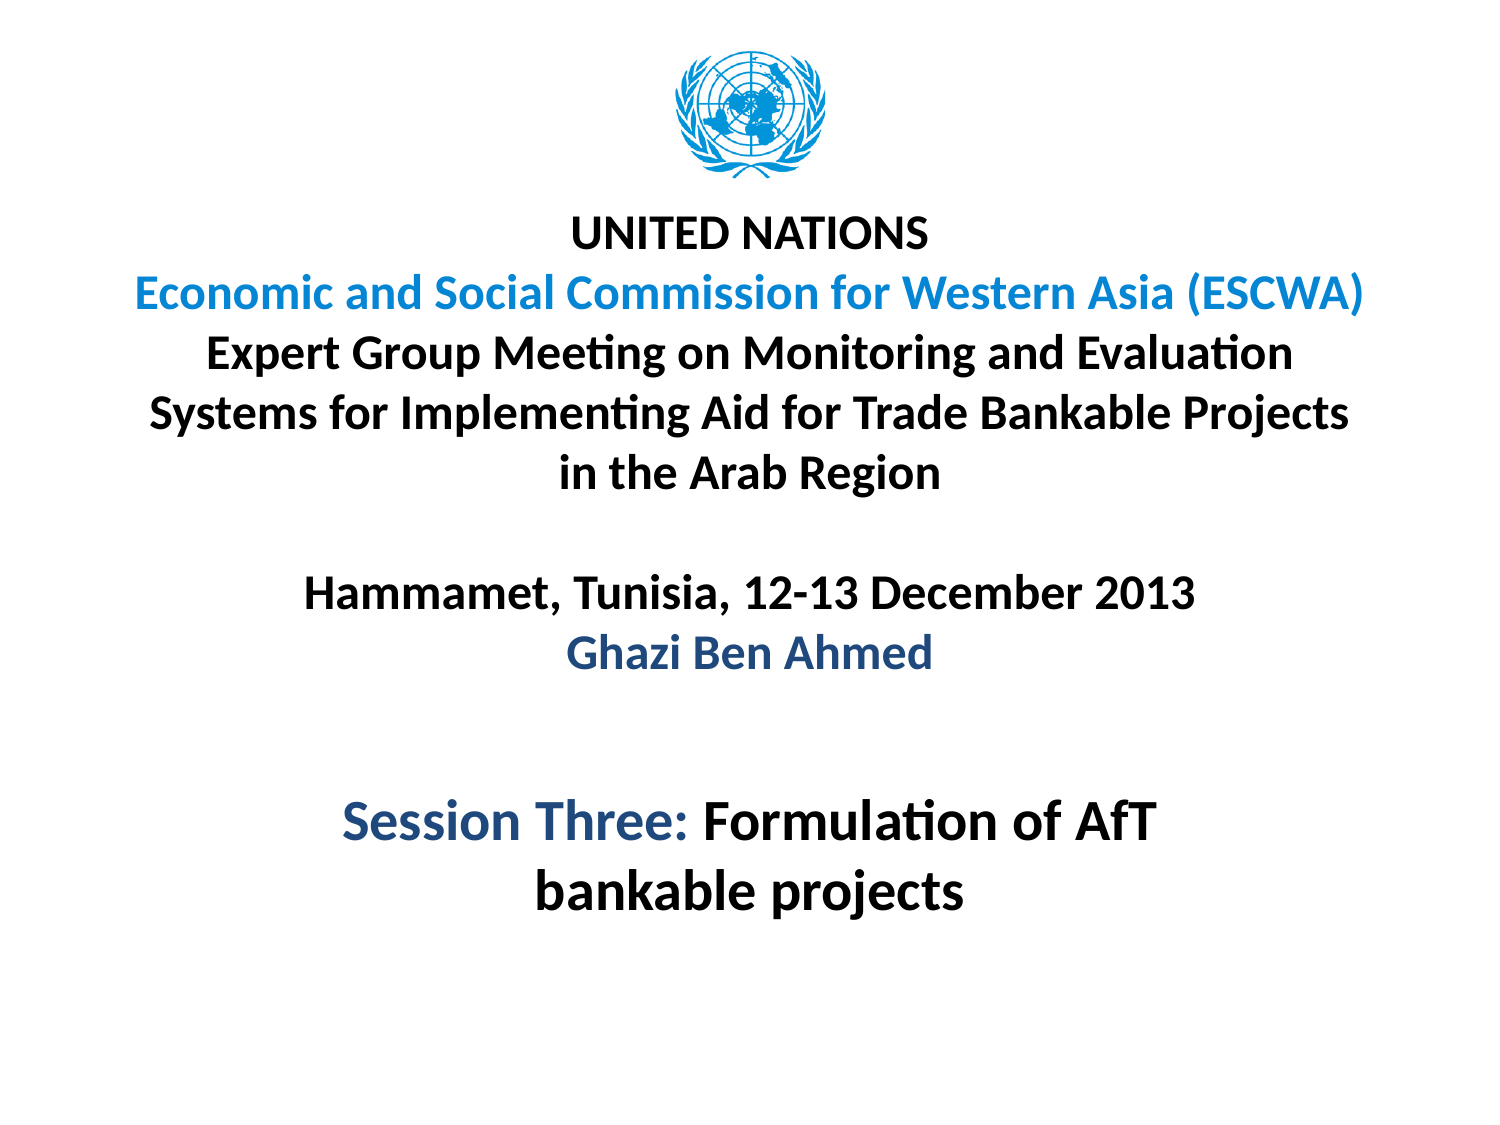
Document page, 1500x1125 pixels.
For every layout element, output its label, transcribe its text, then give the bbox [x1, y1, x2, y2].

picture [812, 73, 816, 90]
picture [811, 112, 816, 127]
picture [796, 72, 819, 145]
picture [731, 121, 745, 133]
picture [727, 132, 749, 143]
picture [757, 116, 826, 179]
picture [674, 49, 826, 179]
picture [700, 70, 717, 102]
picture [716, 144, 788, 164]
picture [739, 85, 749, 93]
picture [710, 78, 725, 102]
picture [725, 105, 733, 122]
picture [685, 113, 691, 126]
picture [785, 70, 803, 102]
picture [753, 64, 770, 73]
picture [753, 54, 786, 71]
title UNITED NATIONS Economic and Social Commission for Western Asia (ESCWA) Expert Group Meeting on Monitoring and Evaluation Systems for Implementing Aid for Trade Bankable Projects in the Arab Region Hammamet, Tunisia, 12-13 December 2013 Ghazi Ben Ahmed [112, 349, 1388, 591]
picture [716, 136, 749, 154]
picture [721, 85, 733, 102]
picture [685, 113, 702, 145]
picture [697, 144, 714, 157]
picture [700, 105, 709, 118]
picture [702, 130, 710, 140]
picture [705, 125, 718, 137]
subtitle Session Three: Formulation of AfT bankable projects [224, 774, 1276, 1063]
picture [784, 105, 803, 138]
picture [737, 168, 765, 179]
picture [716, 54, 749, 71]
picture [753, 74, 770, 86]
picture [739, 116, 749, 123]
picture [786, 143, 805, 158]
picture [773, 113, 780, 123]
picture [769, 85, 780, 97]
picture [780, 85, 792, 102]
picture [710, 105, 718, 117]
picture [724, 64, 749, 79]
picture [731, 74, 749, 87]
picture [777, 105, 792, 130]
picture [692, 83, 700, 111]
picture [753, 85, 762, 91]
picture [753, 136, 785, 154]
picture [793, 132, 799, 139]
